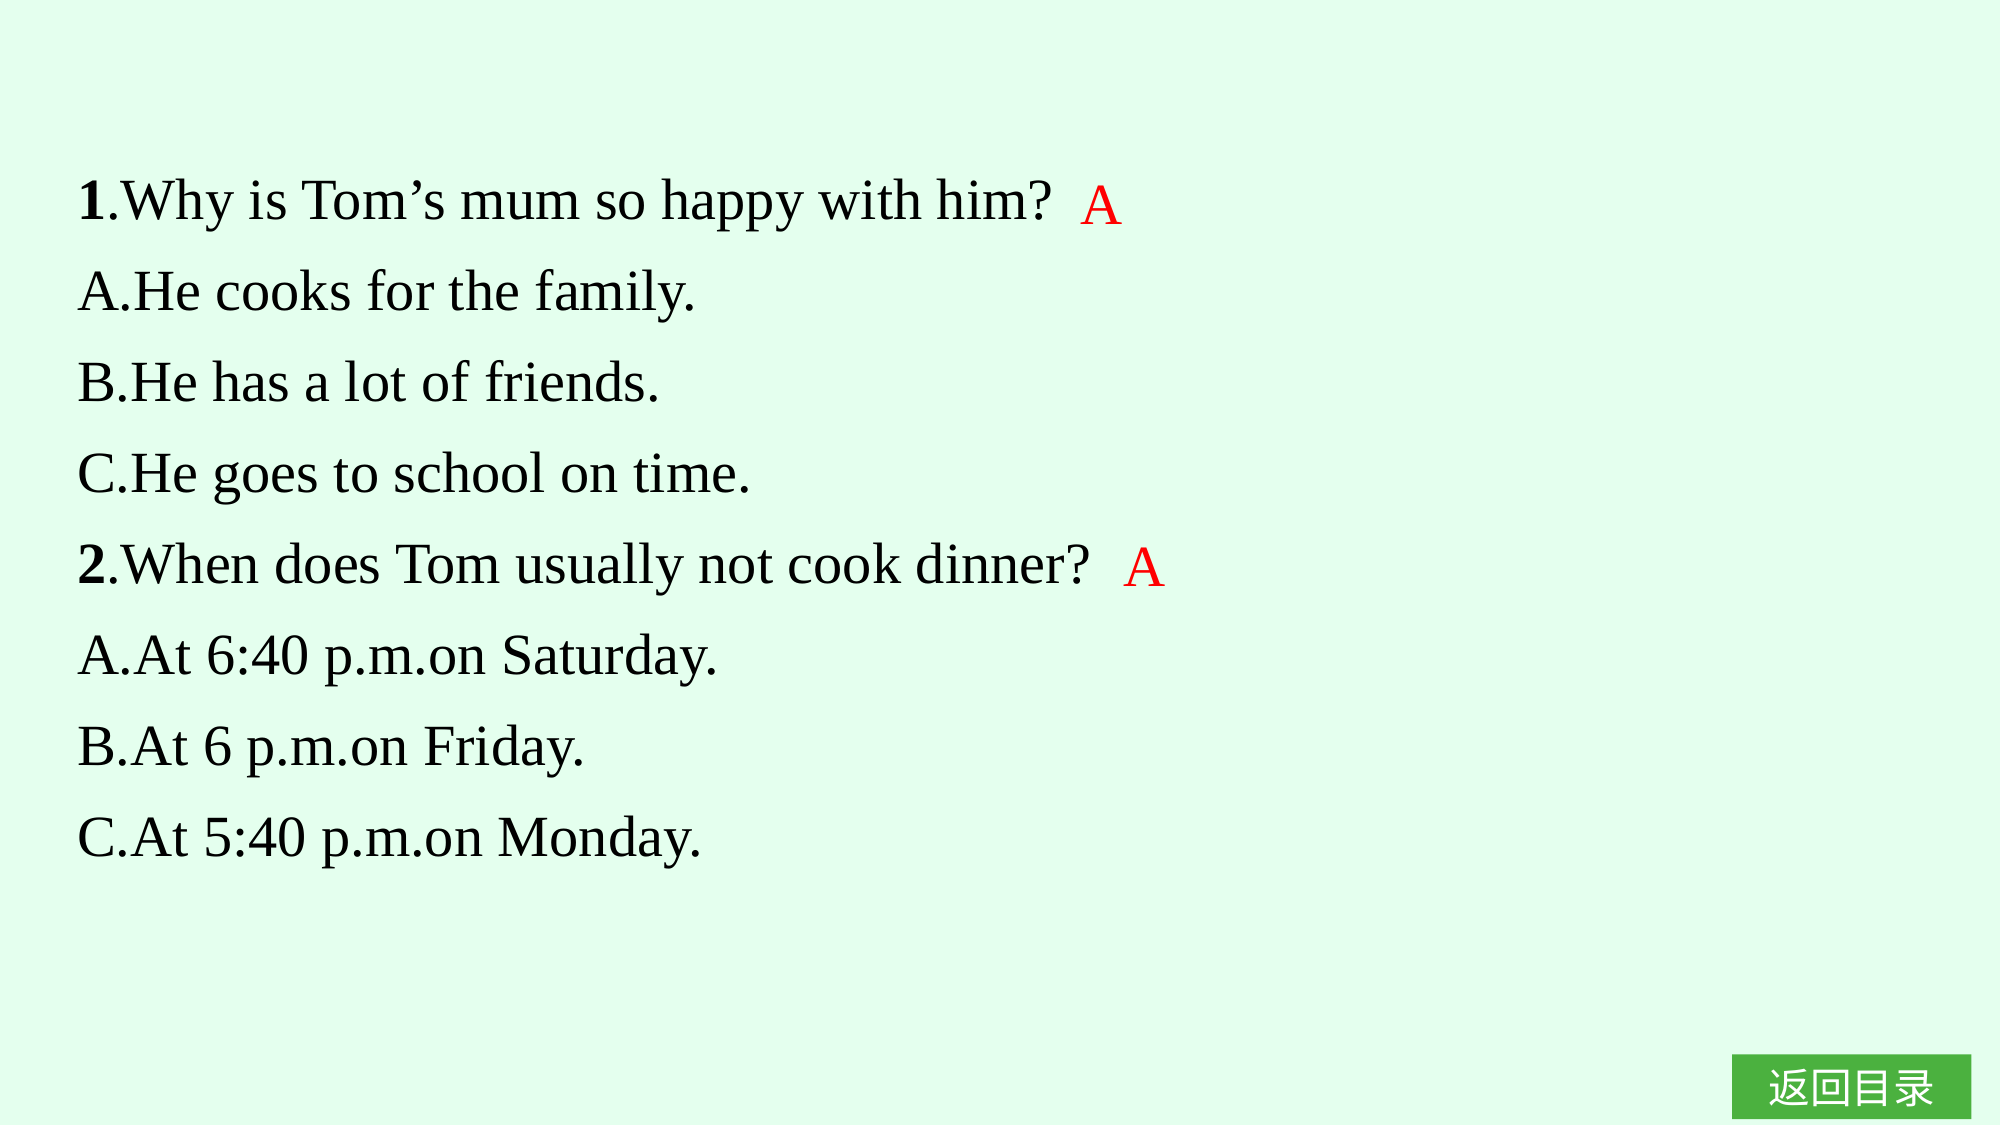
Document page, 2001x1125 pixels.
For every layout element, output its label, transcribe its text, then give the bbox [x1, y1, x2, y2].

text_box A [1108, 521, 1192, 606]
text_box A [1066, 158, 1150, 244]
text_box 1.Why is Tom’s mum so happy with him? A.He cooks for the family. B.He has a lot of friends. C.He goes to school on time. 2.When does Tom usually not cook dinner? A.At 6:40 p.m.on Saturday. B.At 6 p.m.on Friday. C.At 5:40 p.m.on Monday. [62, 133, 1938, 876]
